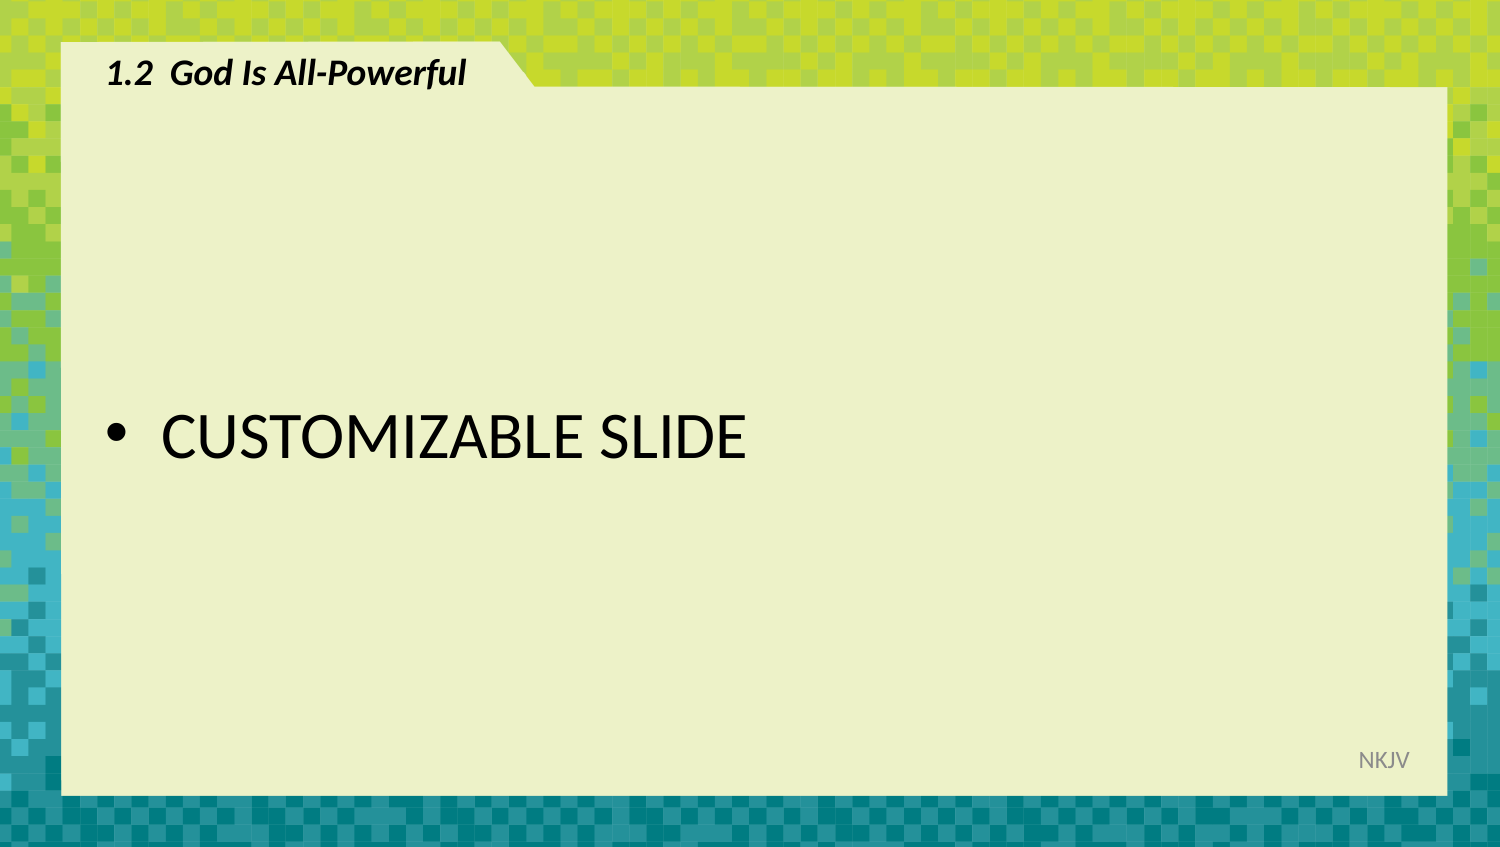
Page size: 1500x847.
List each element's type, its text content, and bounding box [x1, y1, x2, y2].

title 1.2 God Is All-Powerful [89, 33, 1420, 108]
picture [0, 0, 1500, 847]
footer NKJV [950, 736, 1425, 782]
list CUSTOMIZABLE SLIDE [89, 141, 1403, 722]
